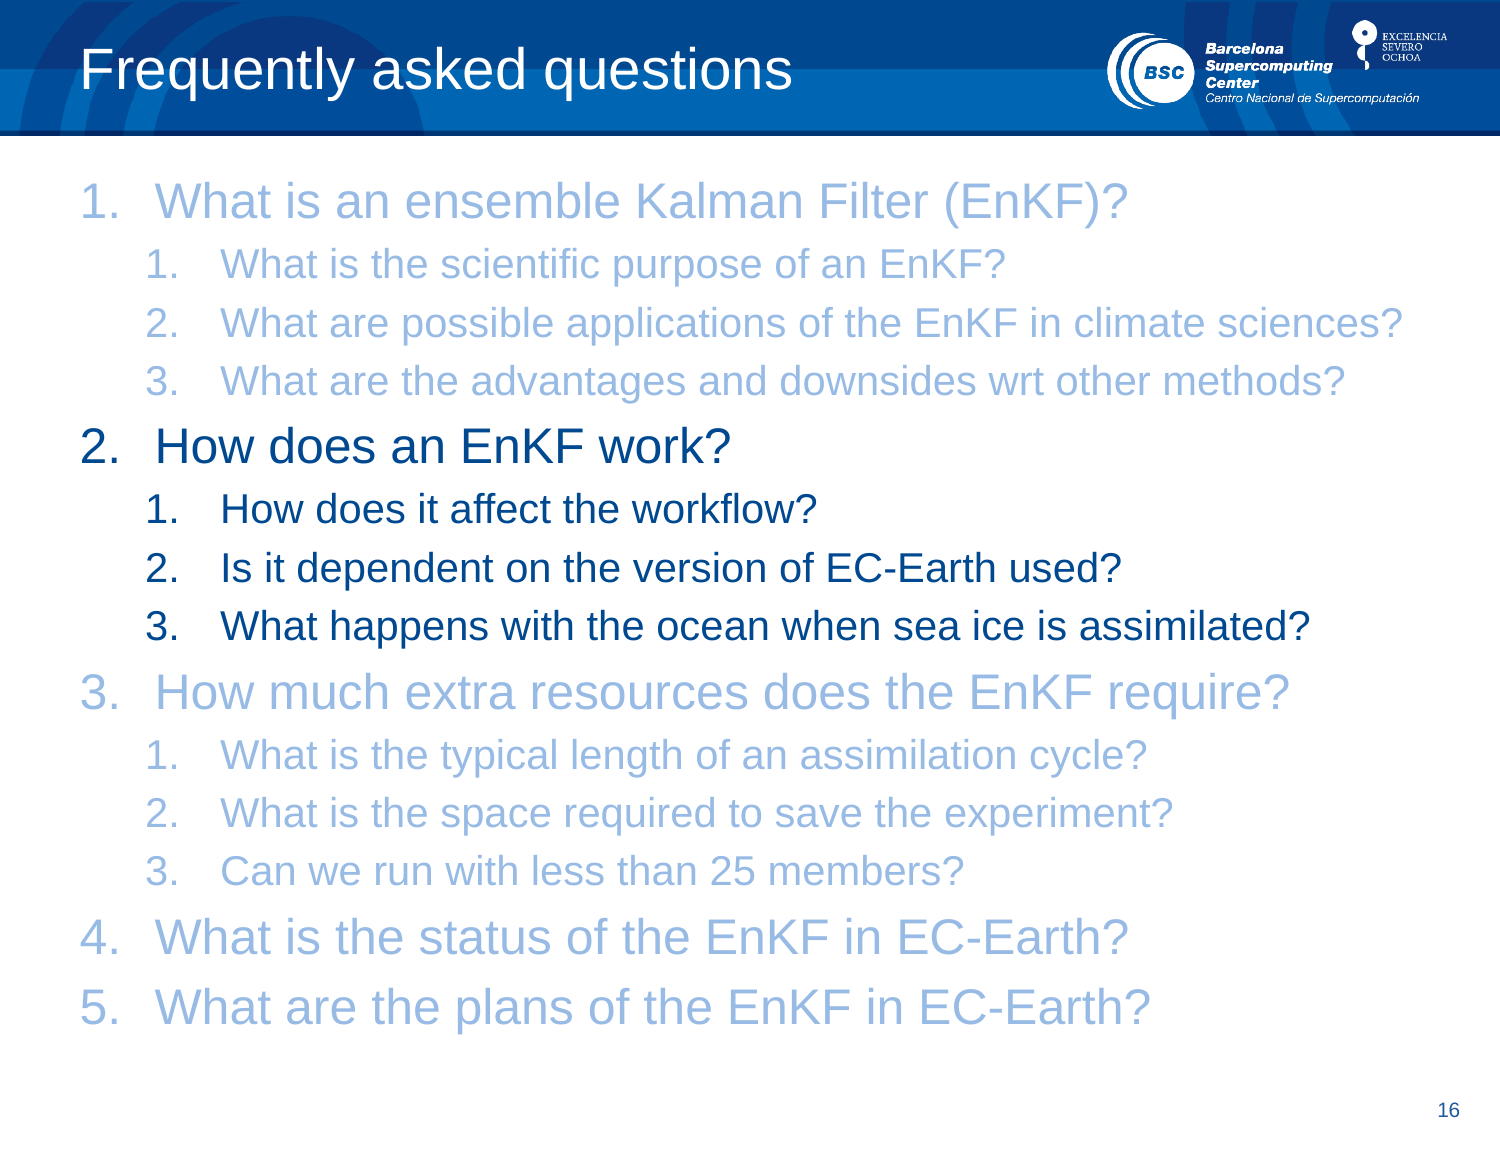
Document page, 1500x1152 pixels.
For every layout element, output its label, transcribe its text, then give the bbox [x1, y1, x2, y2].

title Frequently asked questions [65, 23, 1081, 138]
picture [0, 0, 1500, 136]
list What is an ensemble Kalman Filter (EnKF)? What is the scientific purpose of an EnKF? What are possible applications of the EnKF in climate sciences? What are the advantages and downsides wrt other methods? How does an EnKF work? How does it affect the workflow? Is it dependent on the version of EC-Earth used? What happens with the ocean when sea ice is assimilated? How much extra resources does the EnKF require? What is the typical length of an assimilation cycle? What is the space required to save the experiment? Can we run with less than 25 members? What is the status of the EnKF in EC-Earth? What are the plans of the EnKF in EC-Earth? [64, 161, 1432, 1068]
